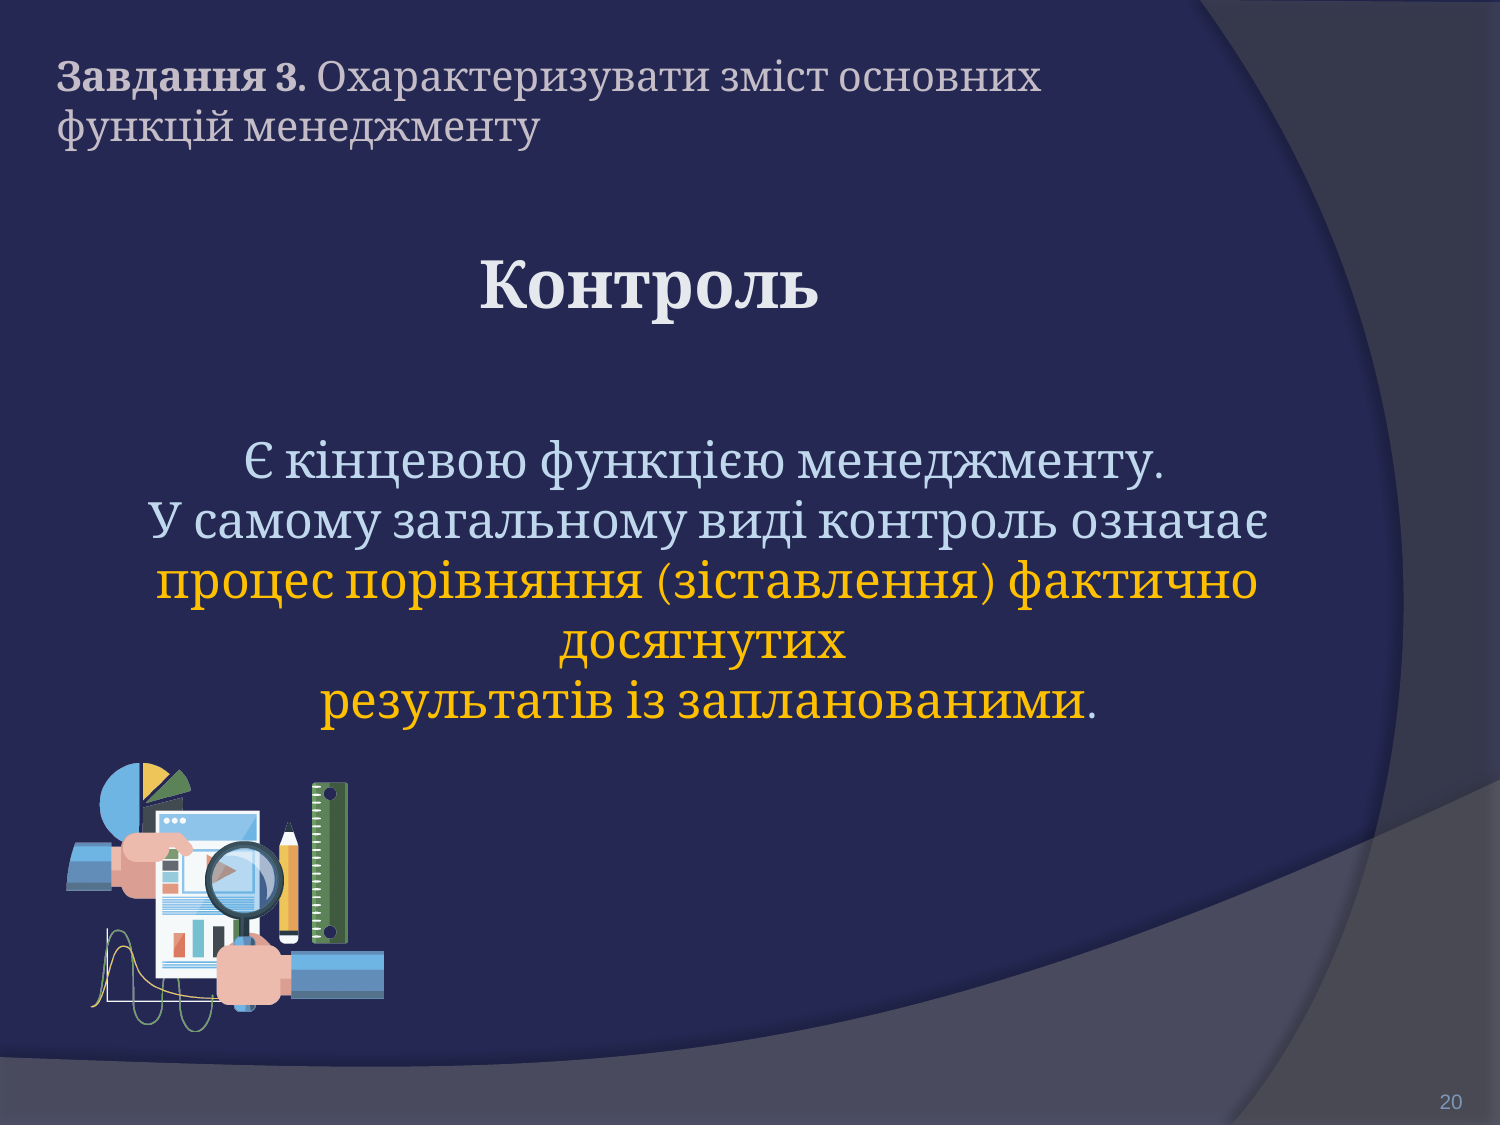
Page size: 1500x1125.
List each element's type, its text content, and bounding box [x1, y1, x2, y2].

text_box Завдання 3. Охарактеризувати зміст основних функцій менеджменту [41, 42, 1214, 158]
text_box Є кінцевою функцією менеджменту. У самому загальному виді контроль означає процес порівняння (зіставлення) фактично досягнутих результатів із запланованими. [88, 420, 1329, 736]
text_box Контроль [147, 234, 1152, 329]
slide_number 20 [1337, 1053, 1463, 1114]
picture [64, 762, 385, 1033]
